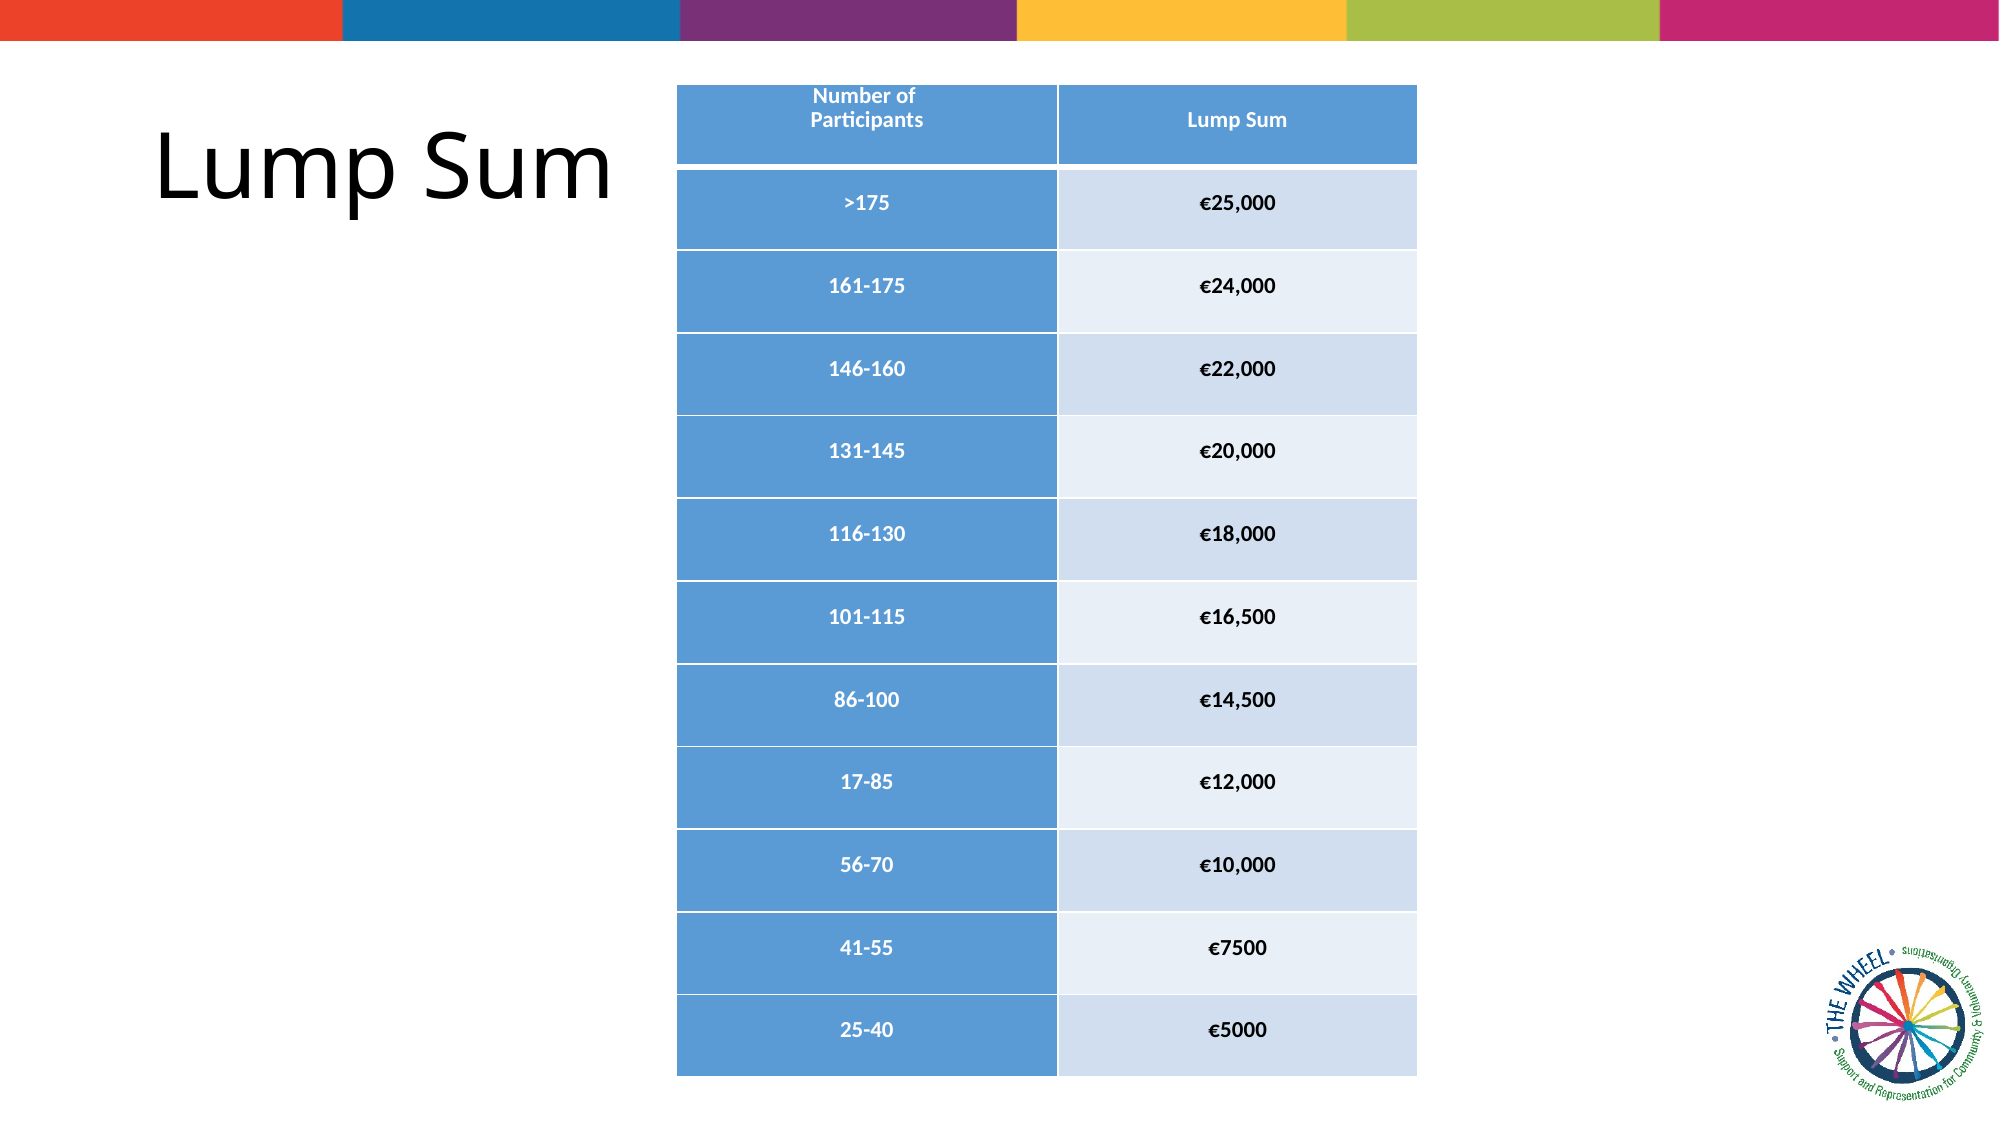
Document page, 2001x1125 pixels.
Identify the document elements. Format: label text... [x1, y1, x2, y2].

table_cell 101-115 [677, 582, 1057, 663]
table_cell 161-175 [677, 251, 1057, 332]
table_cell €20,000 [1059, 416, 1417, 497]
table_cell €25,000 [1059, 170, 1417, 249]
picture [0, 0, 2000, 41]
table_cell €22,000 [1059, 334, 1417, 415]
table_cell 56-70 [677, 830, 1057, 911]
table_cell €12,000 [1059, 747, 1417, 828]
table_cell €10,000 [1059, 830, 1417, 911]
table_cell €5000 [1059, 995, 1417, 1076]
title Lump Sum [137, 59, 1863, 278]
table_cell 25-40 [677, 995, 1057, 1076]
table_cell 17-85 [677, 747, 1057, 828]
table_header Lump Sum [1059, 85, 1417, 164]
table_cell 86-100 [677, 665, 1057, 746]
table_cell >175 [677, 170, 1057, 249]
table_cell 41-55 [677, 913, 1057, 994]
table_cell €7500 [1059, 913, 1417, 994]
table_cell €14,500 [1059, 665, 1417, 746]
table_cell €16,500 [1059, 582, 1417, 663]
table_cell €24,000 [1059, 251, 1417, 332]
table_header Number of Participants [677, 85, 1057, 164]
table_cell 116-130 [677, 499, 1057, 580]
picture [1825, 944, 1984, 1103]
table_cell 131-145 [677, 416, 1057, 497]
table_cell €18,000 [1059, 499, 1417, 580]
table_cell 146-160 [677, 334, 1057, 415]
